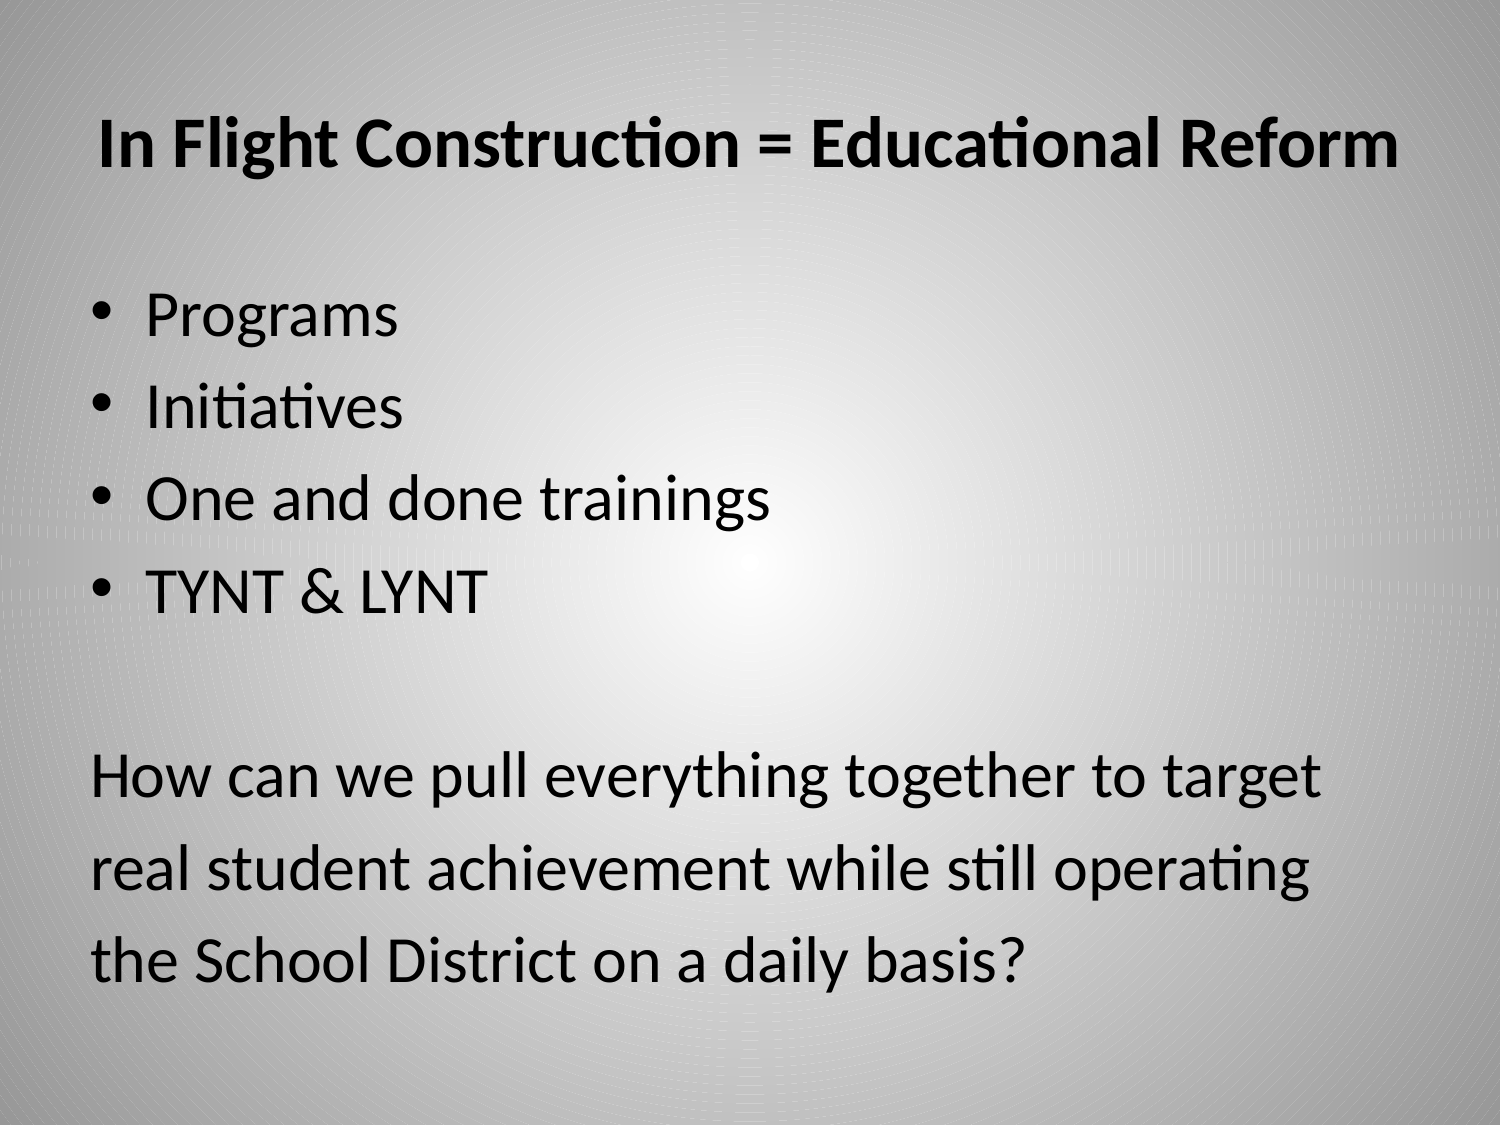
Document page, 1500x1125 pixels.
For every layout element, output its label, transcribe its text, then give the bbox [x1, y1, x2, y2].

list Programs Initiatives One and done trainings TYNT & LYNT How can we pull everything together to target real student achievement while still operating the School District on a daily basis? [75, 262, 1425, 1005]
title In Flight Construction = Educational Reform [75, 45, 1425, 233]
